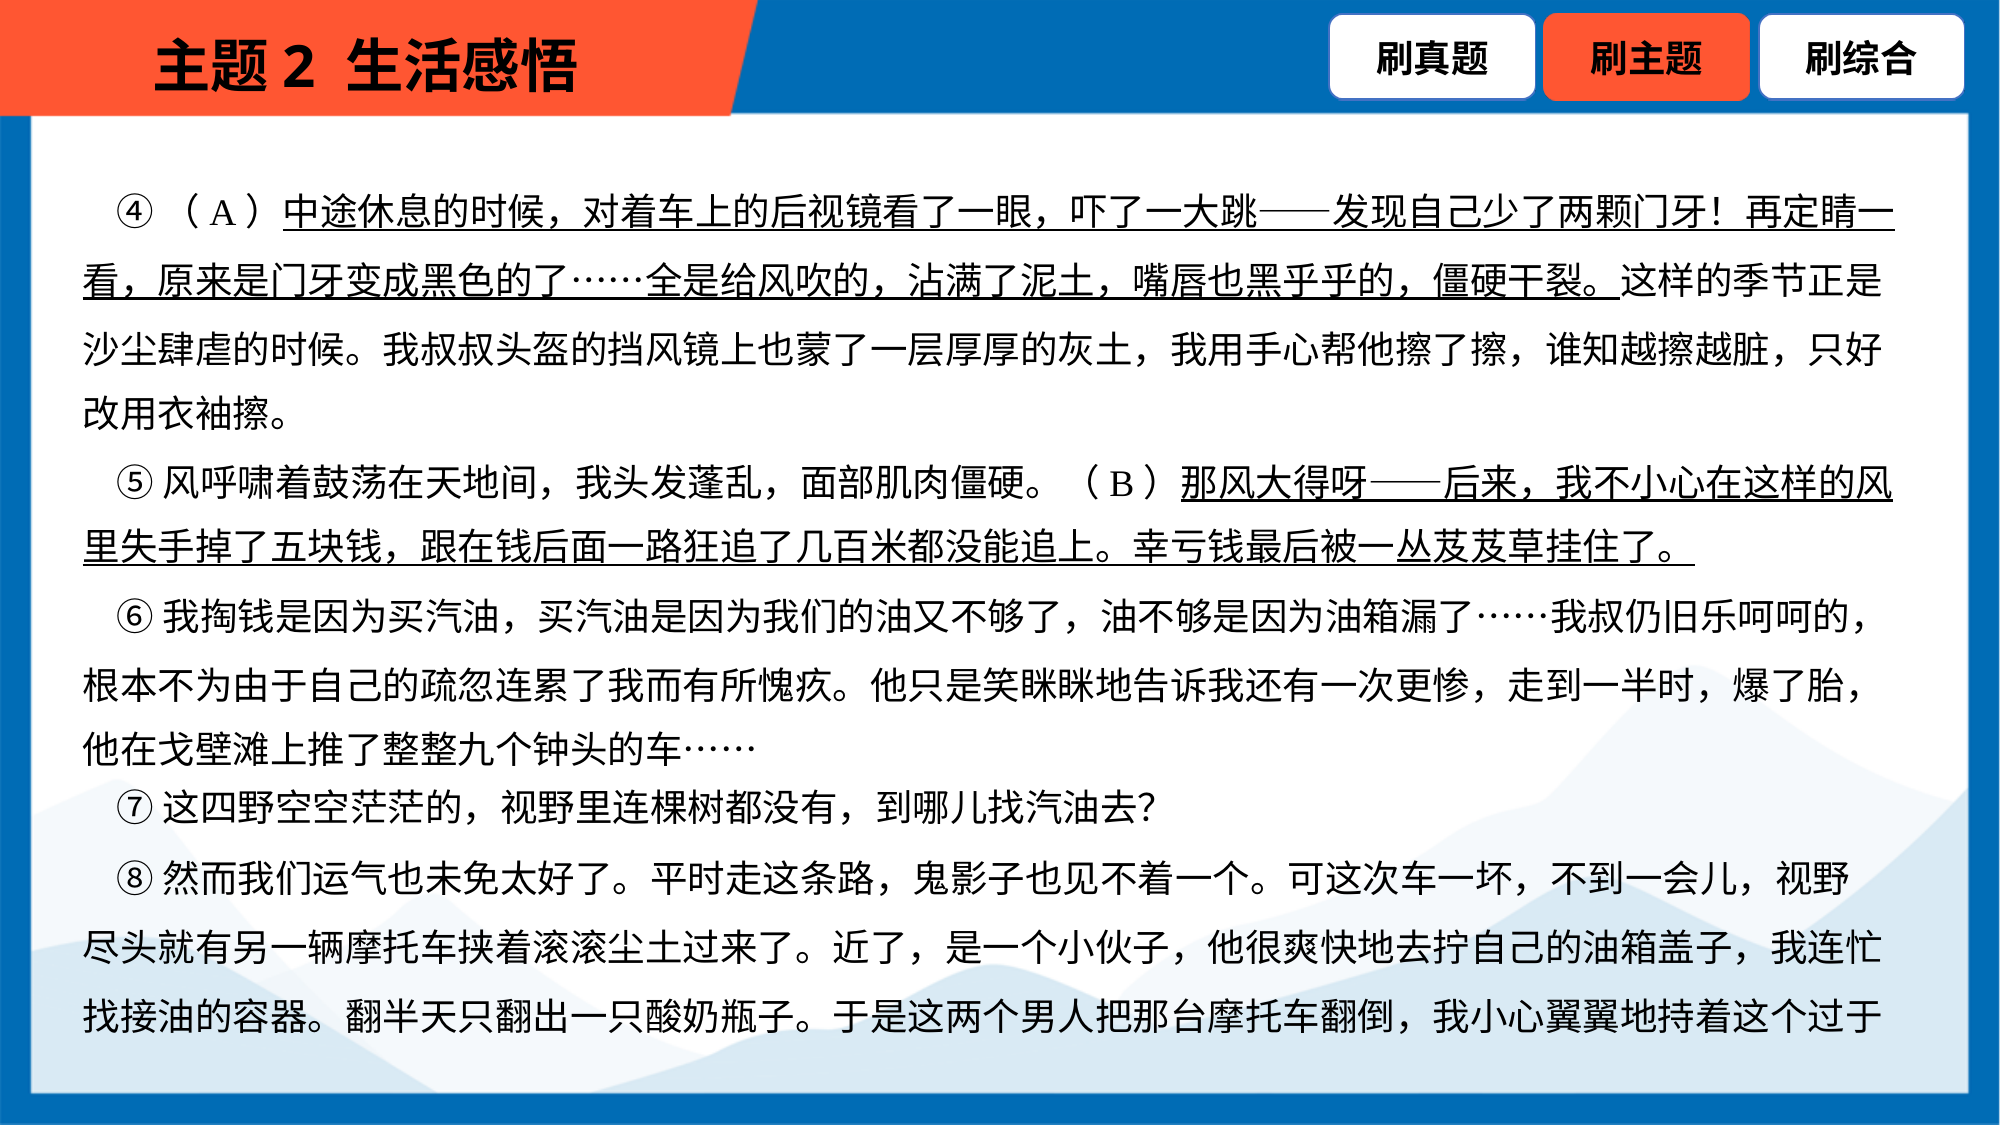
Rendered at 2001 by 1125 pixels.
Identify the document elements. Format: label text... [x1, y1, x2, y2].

picture [0, 0, 2000, 1125]
text_box ⑥我掏钱是因为买汽油，买汽油是因为我们的油又不够了，油不够是因为油箱漏了……我叔仍旧乐呵呵的， 根本不为由于自己的疏忽连累了我而有所愧疚。他只是笑眯眯地告诉我还有一次更惨，走到一半时，爆了胎， 他在戈壁滩上推了整整九个钟头的车…… [82, 569, 1917, 762]
text_box ⑤风呼啸着鼓荡在天地间，我头发蓬乱，面部肌肉僵硬。（B）那风大得呀——后来，我不小心在这样的风 里失手掉了五块钱，跟在钱后面一路狂追了几百米都没能追上。幸亏钱最后被一丛芨芨草挂住了。 [82, 434, 1917, 562]
text_box ⑦这四野空空茫茫的，视野里连棵树都没有，到哪儿找汽油去？ [82, 764, 1917, 822]
text_box ⑧然而我们运气也未免太好了。平时走这条路，鬼影子也见不着一个。可这次车一坏，不到一会儿，视野 尽头就有另一辆摩托车挟着滚滚尘土过来了。近了，是一个小伙子，他很爽快地去拧自己的油箱盖子，我连忙 找接油的容器。翻半天只翻出一只酸奶瓶子。于是这两个男人把那台摩托车翻倒，我小心翼翼地持着这个过于 [82, 831, 1917, 1038]
text_box ④（A）中途休息的时候，对着车上的后视镜看了一眼，吓了一大跳——发现自己少了两颗门牙！再定睛一 看，原来是门牙变成黑色的了……全是给风吹的，沾满了泥土，嘴唇也黑乎乎的，僵硬干裂。这样的季节正是 沙尘肆虐的时候。我叔叔头盔的挡风镜上也蒙了一层厚厚的灰土，我用手心帮他擦了擦，谁知越擦越脏，只好 改用衣袖擦。 [82, 164, 1917, 429]
